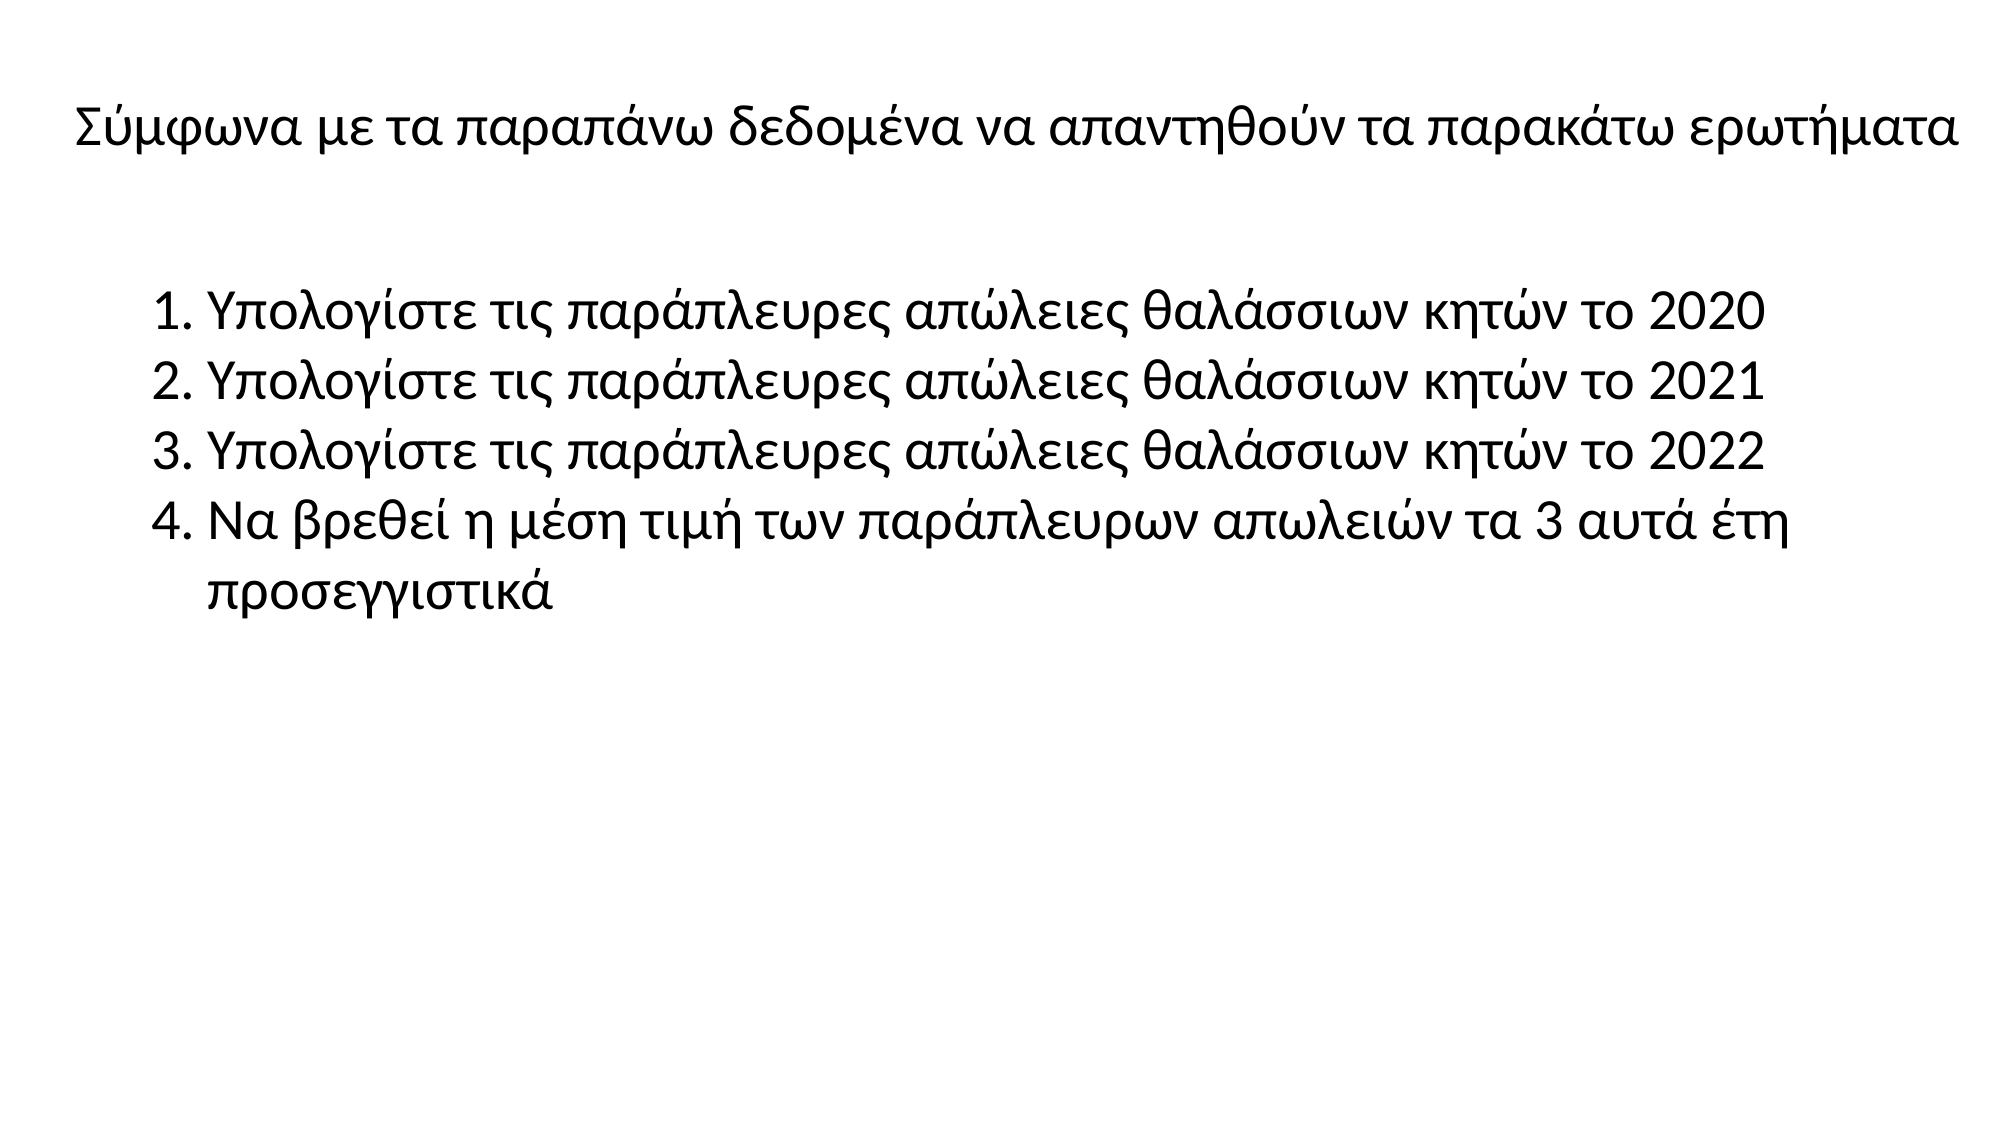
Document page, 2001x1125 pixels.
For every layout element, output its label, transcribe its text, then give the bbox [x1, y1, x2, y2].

text_box Σύμφωνα με τα παραπάνω δεδομένα να απαντηθούν τα παρακάτω ερωτήματα [60, 79, 1989, 165]
text_box Υπολογίστε τις παράπλευρες απώλειες θαλάσσιων κητών το 2020 Υπολογίστε τις παράπλευρες απώλειες θαλάσσιων κητών το 2021 Υπολογίστε τις παράπλευρες απώλειες θαλάσσιων κητών το 2022 Να βρεθεί η μέση τιμή των παράπλευρων απωλειών τα 3 αυτά έτη προσεγγιστικά [136, 264, 1864, 764]
